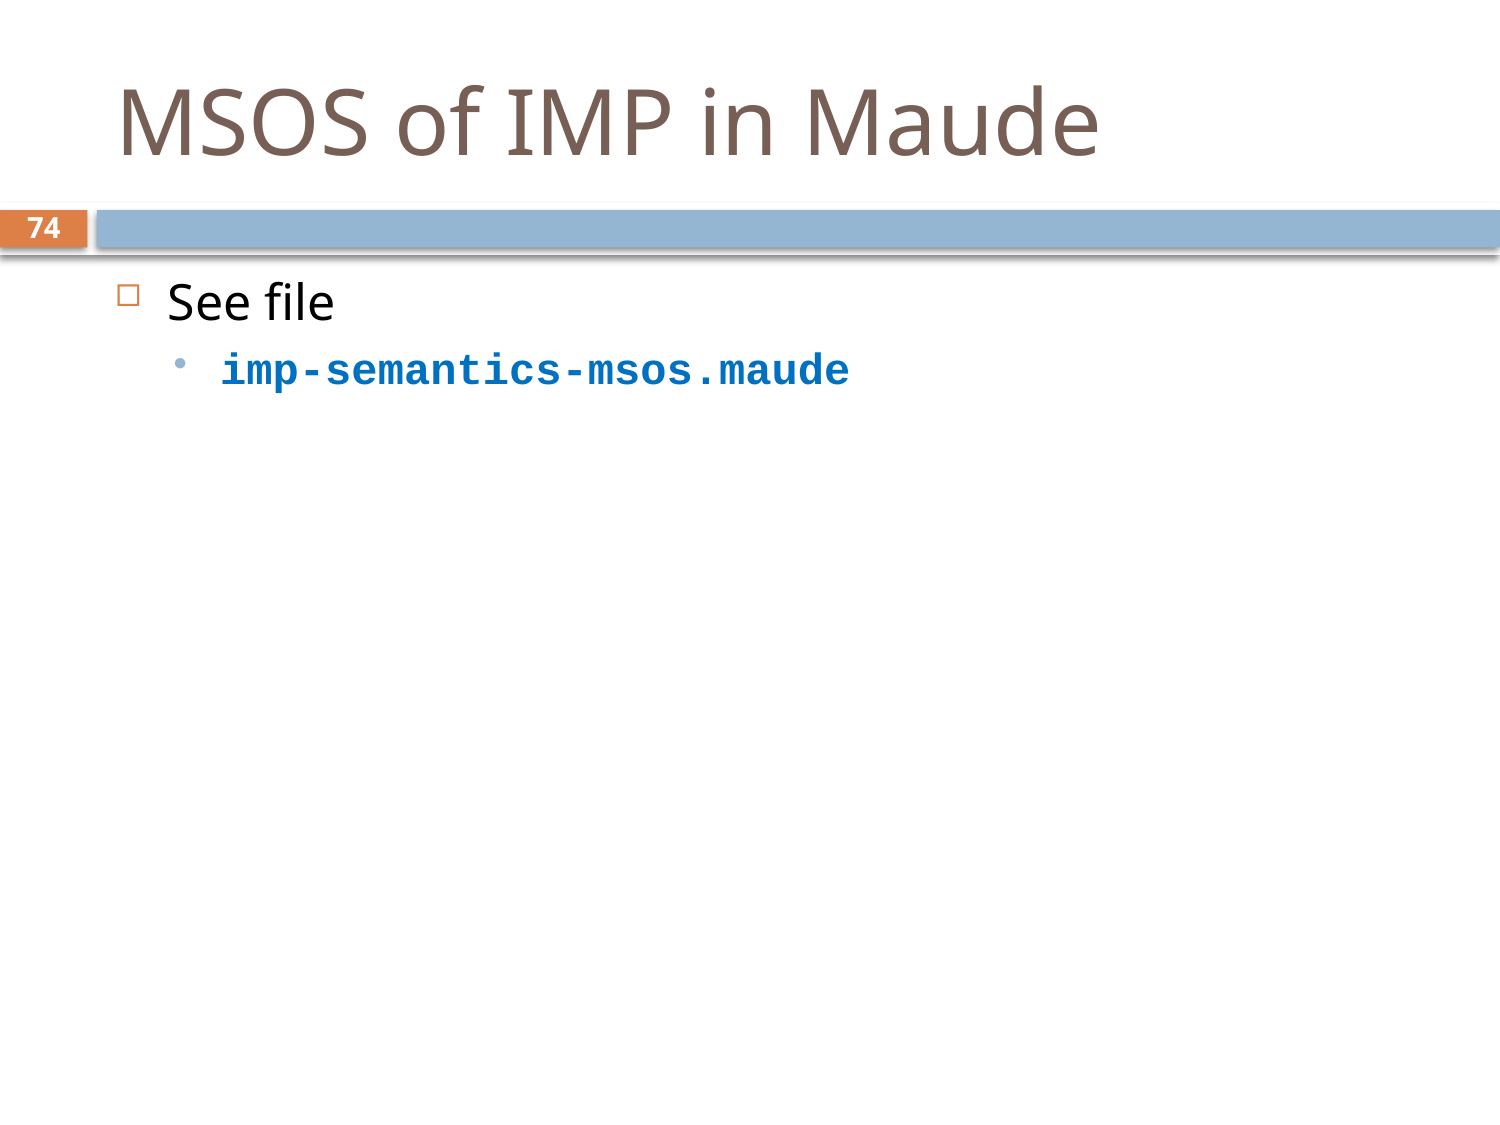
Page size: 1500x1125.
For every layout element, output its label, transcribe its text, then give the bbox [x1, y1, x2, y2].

title MSOS of IMP in Maude [100, 37, 1438, 200]
list See file imp-semantics-msos.maude [100, 262, 1438, 1000]
slide_number 74 [0, 208, 88, 249]
